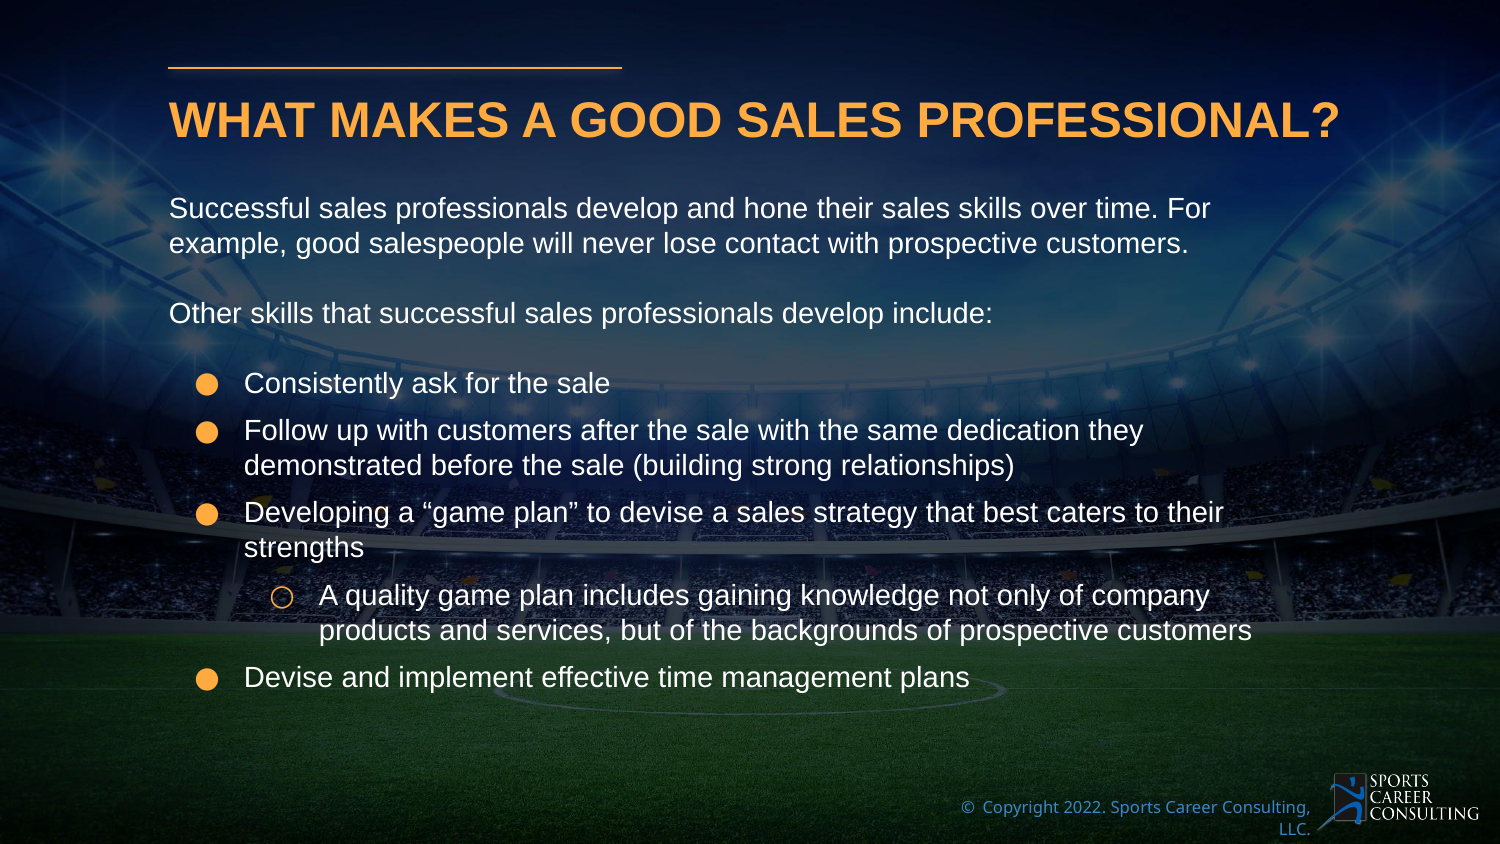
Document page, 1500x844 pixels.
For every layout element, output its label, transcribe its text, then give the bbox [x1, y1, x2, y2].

list Successful sales professionals develop and hone their sales skills over time. For example, good salespeople will never lose contact with prospective customers. Other skills that successful sales professionals develop include: Consistently ask for the sale Follow up with customers after the sale with the same dedication they demonstrated before the sale (building strong relationships) Developing a “game plan” to devise a sales strategy that best caters to their strengths A quality game plan includes gaining knowledge not only of company products and services, but of the backgrounds of prospective customers Devise and implement effective time management plans [153, 174, 1331, 704]
picture [0, 0, 1500, 844]
text_box © Copyright 2022. Sports Career Consulting, LLC. [914, 769, 1326, 844]
title WHAT MAKES A GOOD SALES PROFESSIONAL? [153, 72, 1376, 228]
